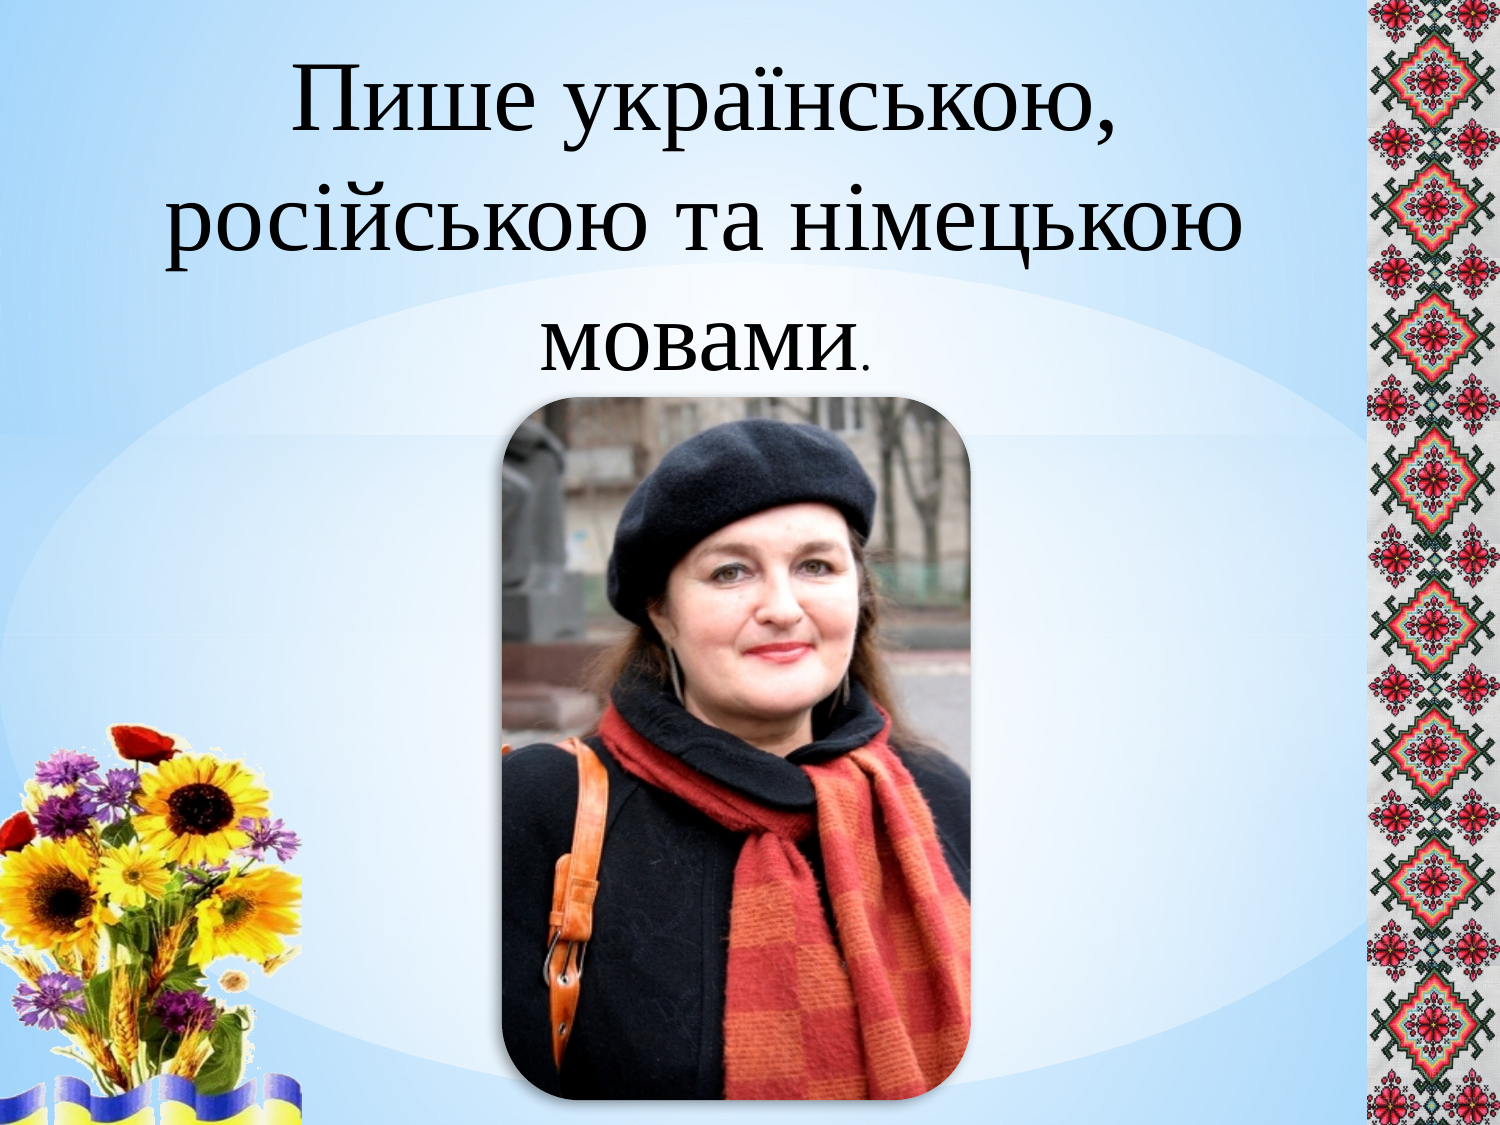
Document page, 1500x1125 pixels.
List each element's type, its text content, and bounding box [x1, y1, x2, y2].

text_box Пише українською, російською та німецькою мовами. [29, 23, 1360, 399]
picture [501, 396, 971, 1101]
picture [0, 723, 302, 1125]
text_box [1366, 0, 1500, 544]
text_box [1366, 544, 1500, 1125]
